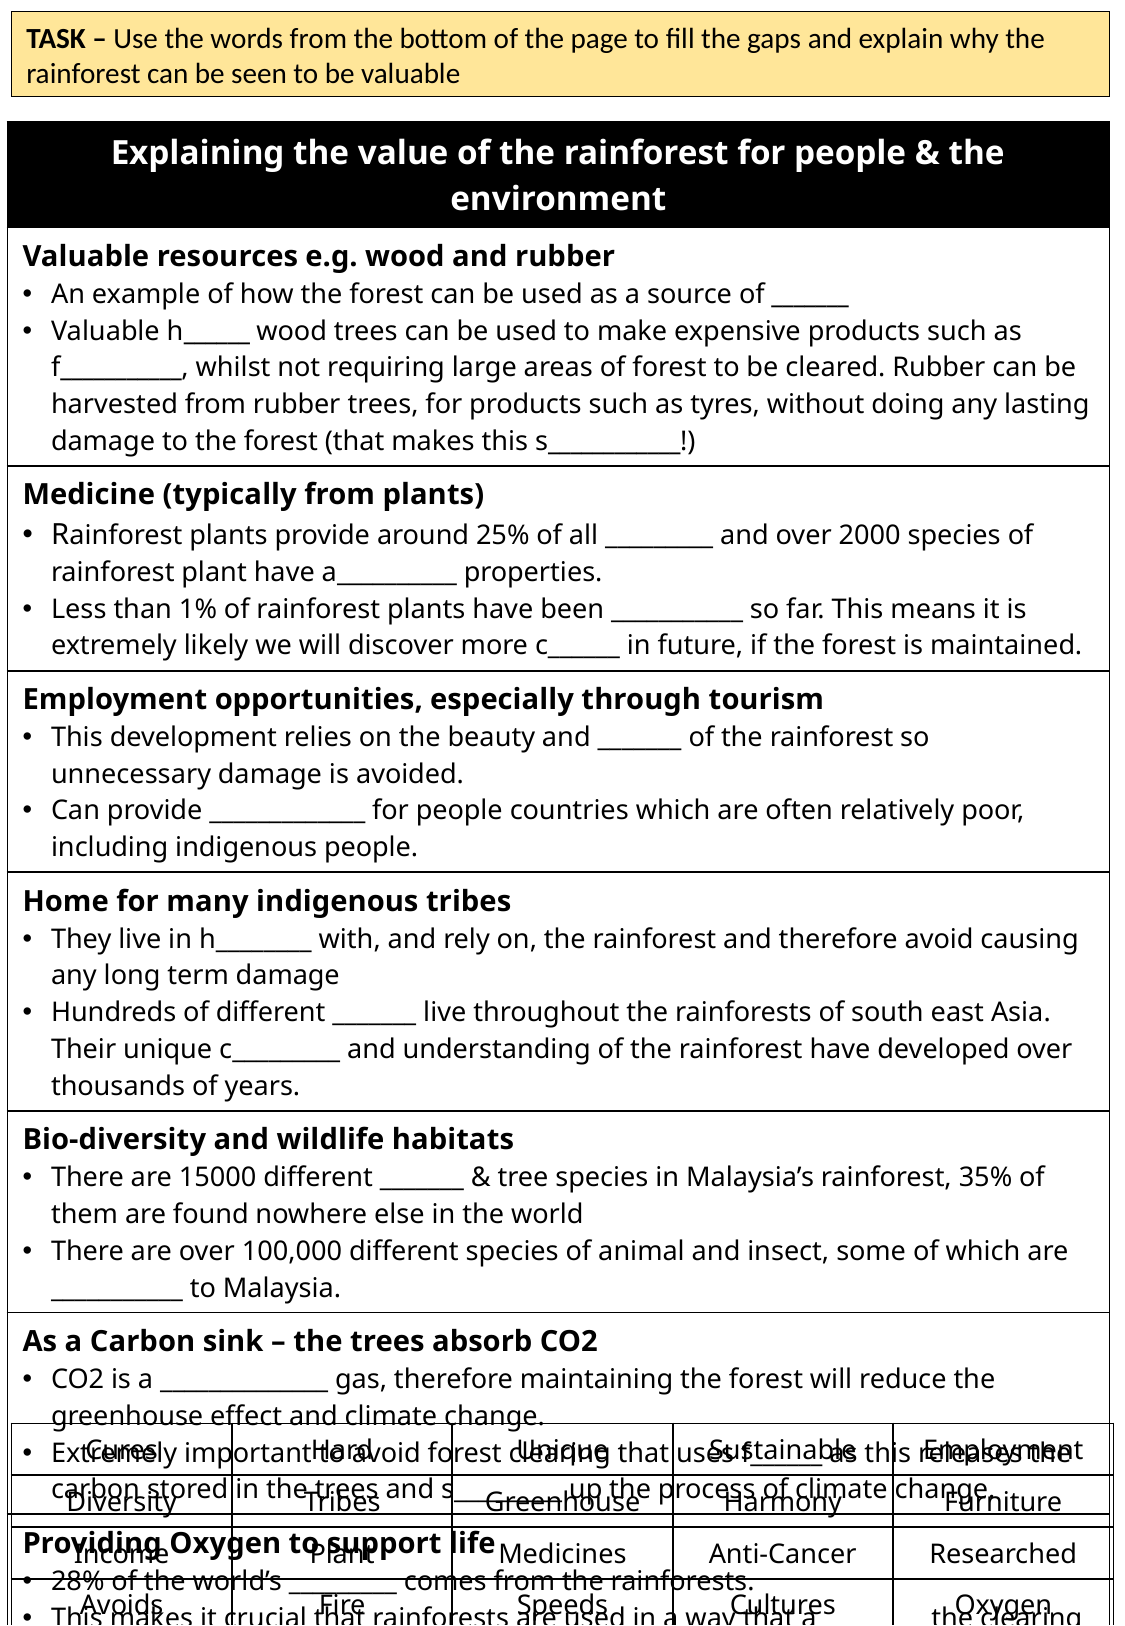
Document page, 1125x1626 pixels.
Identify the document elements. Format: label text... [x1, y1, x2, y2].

table_header Cures [12, 1424, 231, 1474]
table_header Employment [894, 1424, 1113, 1474]
table_cell Researched [894, 1528, 1113, 1578]
table_cell Diversity [12, 1476, 231, 1526]
table_header Explaining the value of the rainforest for people & the environment [8, 123, 1109, 227]
table_cell Income [12, 1528, 231, 1578]
table_cell As a Carbon sink – the trees absorb CO2 CO2 is a ______________ gas, therefore maintaining the forest will reduce the greenhouse effect and climate change. Extremely important to avoid forest clearing that uses f______ as this releases the carbon stored in the trees and s_________ up the process of climate change. [8, 1313, 1109, 1513]
table_cell Speeds [453, 1580, 672, 1625]
table_cell Avoids [12, 1580, 231, 1625]
table_cell Tribes [233, 1476, 451, 1526]
table_header Sustainable [674, 1424, 892, 1474]
table_cell Greenhouse [453, 1476, 672, 1526]
table_cell Cultures [674, 1580, 892, 1625]
table_cell Anti-Cancer [674, 1528, 892, 1578]
table_cell Fire [233, 1580, 451, 1625]
table_cell Medicines [453, 1528, 672, 1578]
table_header Unique [453, 1424, 672, 1474]
table_cell Furniture [894, 1476, 1113, 1526]
table_cell Oxygen [894, 1580, 1113, 1625]
table_cell Valuable resources e.g. wood and rubber An example of how the forest can be used as a source of _______ Valuable h______ wood trees can be used to make expensive products such as f___________, whilst not requiring large areas of forest to be cleared. Rubber can be harvested from rubber trees, for products such as tyres, without doing any lasting damage to the forest (that makes this s____________!) [8, 228, 1109, 465]
table_header Hard [233, 1424, 451, 1474]
table_cell Bio-diversity and wildlife habitats There are 15000 different _______ & tree species in Malaysia’s rainforest, 35% of them are found nowhere else in the world There are over 100,000 different species of animal and insect, some of which are ___________ to Malaysia. [8, 1112, 1109, 1312]
table_cell Plant [233, 1528, 451, 1578]
text_box TASK – Use the words from the bottom of the page to fill the gaps and explain why the rainforest can be seen to be valuable [11, 11, 1110, 97]
table_cell Medicine (typically from plants) Rainforest plants provide around 25% of all _________ and over 2000 species of rainforest plant have a__________ properties. Less than 1% of rainforest plants have been ___________ so far. This means it is extremely likely we will discover more c______ in future, if the forest is maintained. [8, 467, 1109, 670]
table_cell Home for many indigenous tribes They live in h________ with, and rely on, the rainforest and therefore avoid causing any long term damage Hundreds of different _______ live throughout the rainforests of south east Asia. Their unique c_________ and understanding of the rainforest have developed over thousands of years. [8, 873, 1109, 1110]
table_cell Employment opportunities, especially through tourism This development relies on the beauty and _______ of the rainforest so unnecessary damage is avoided. Can provide _____________ for people countries which are often relatively poor, including indigenous people. [8, 672, 1109, 871]
table_cell Harmony [674, 1476, 892, 1526]
